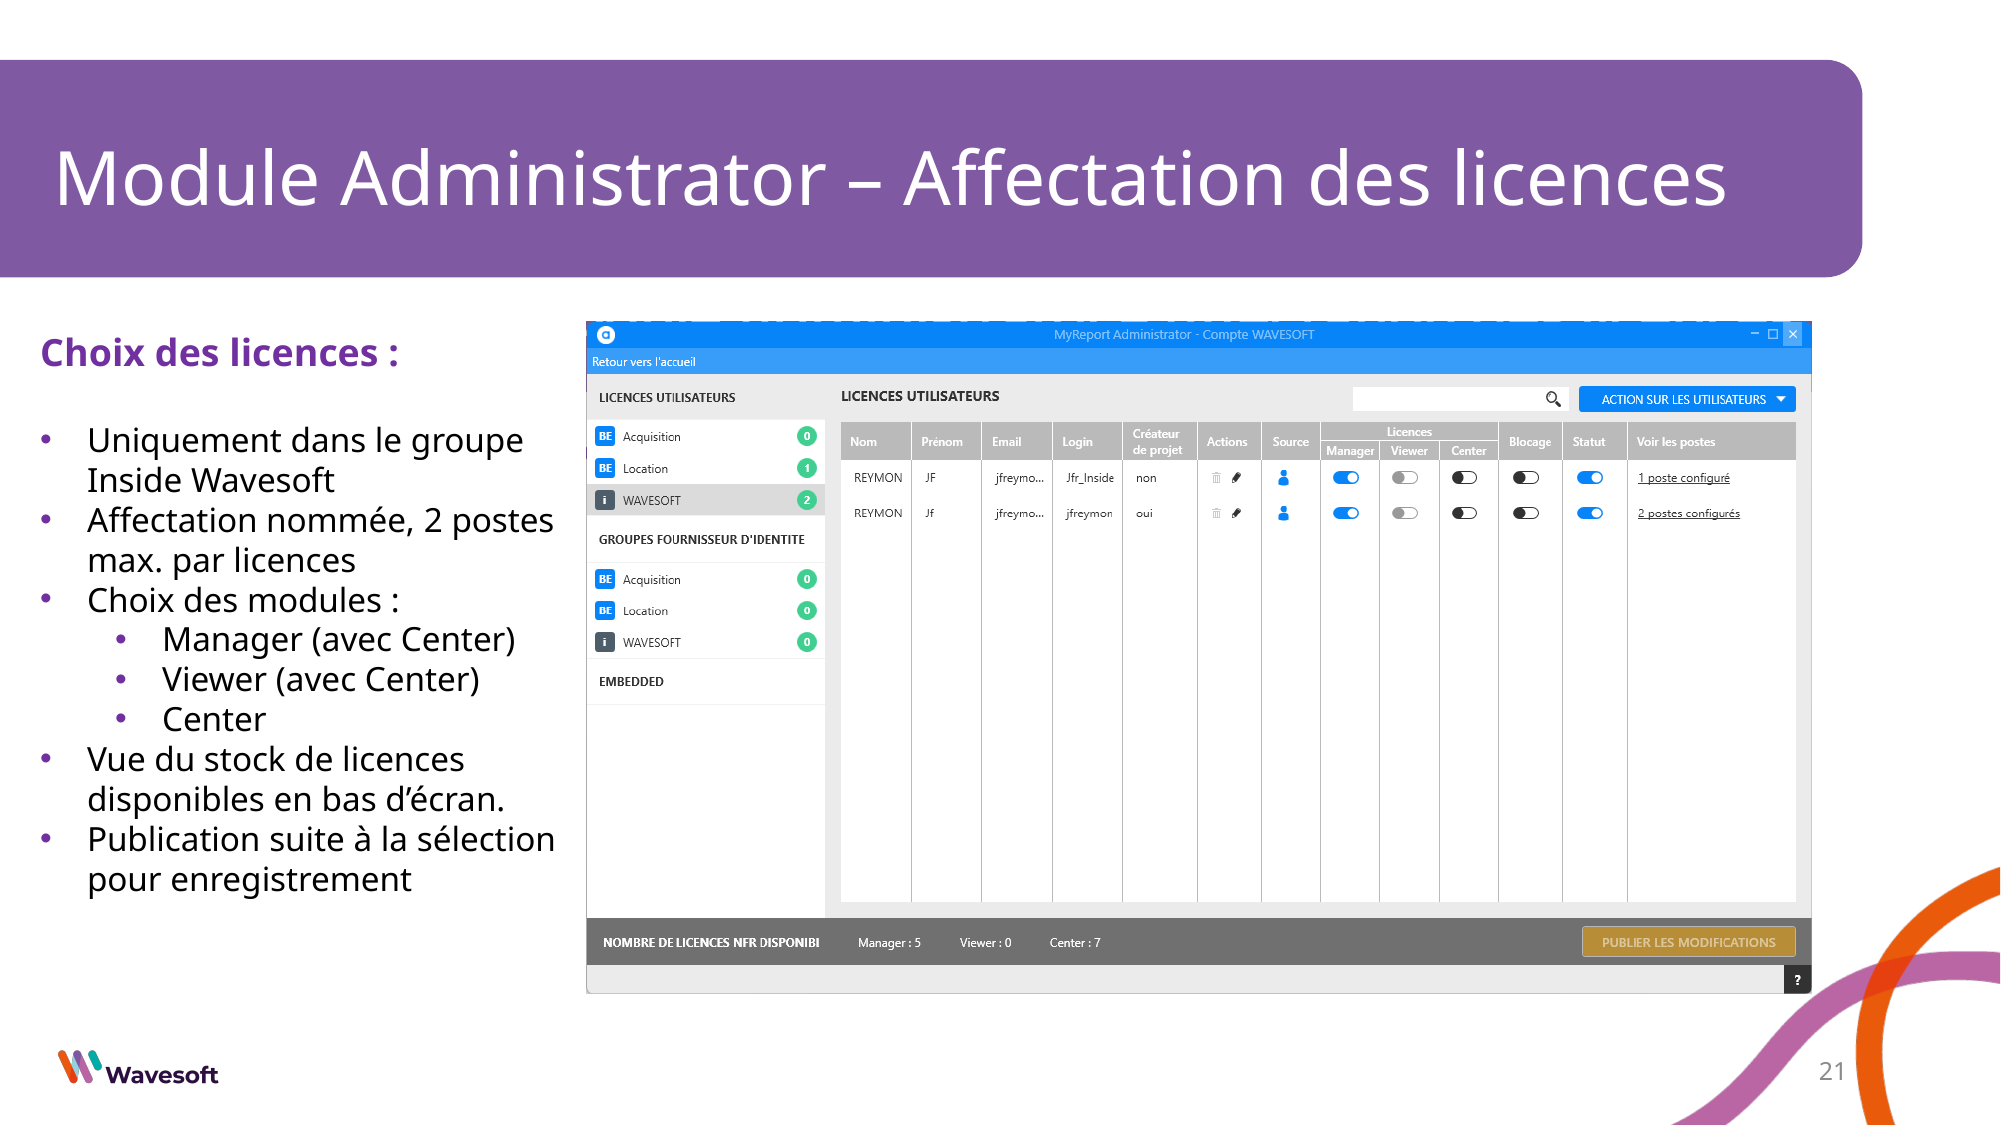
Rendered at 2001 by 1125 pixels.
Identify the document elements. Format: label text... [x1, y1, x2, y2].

slide_number 21 [1412, 1042, 1863, 1103]
text_box Choix des licences : Uniquement dans le groupe Inside Wavesoft Affectation nommée, 2 postes max. par licences Choix des modules : Manager (avec Center) Viewer (avec Center) Center Vue du stock de licences disponibles en bas d’écran. Publication suite à la sélection pour enregistrement [25, 321, 577, 946]
title Module Administrator – Affectation des licences [38, 108, 1764, 230]
picture [38, 1031, 237, 1103]
picture [586, 321, 2001, 1125]
